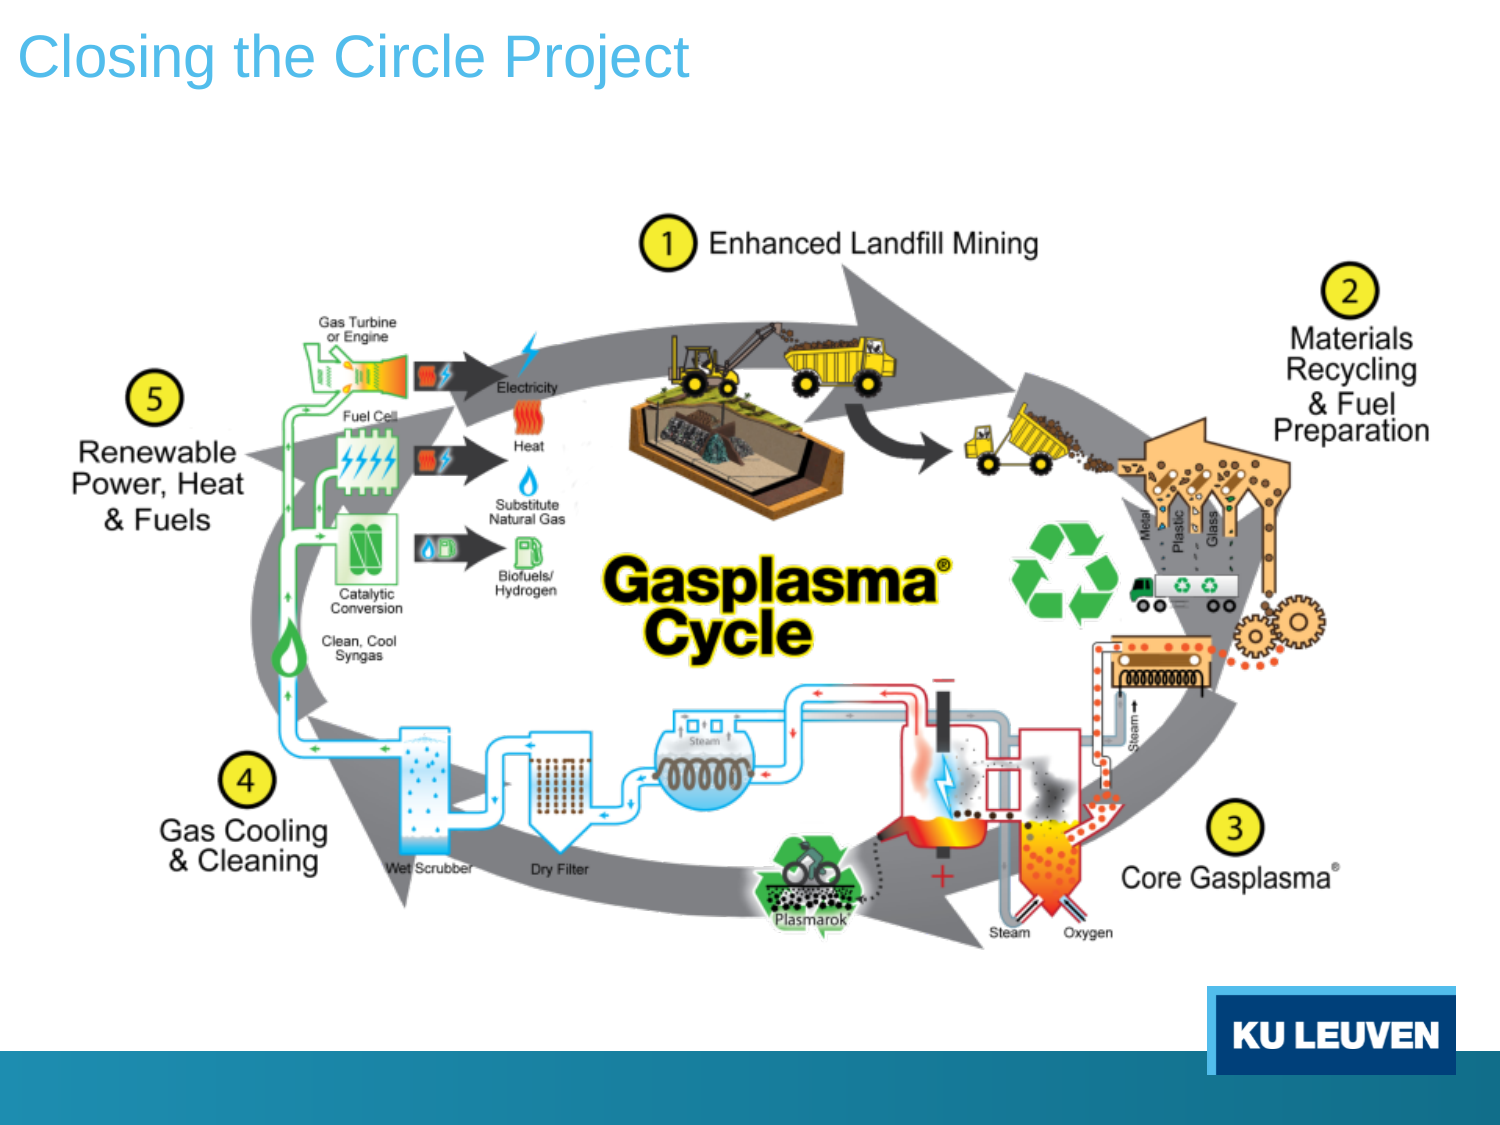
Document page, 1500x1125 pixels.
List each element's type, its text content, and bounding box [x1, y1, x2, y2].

text_box Closing the Circle Project [17, 17, 1447, 90]
picture [1207, 986, 1456, 1075]
picture [40, 196, 1471, 965]
